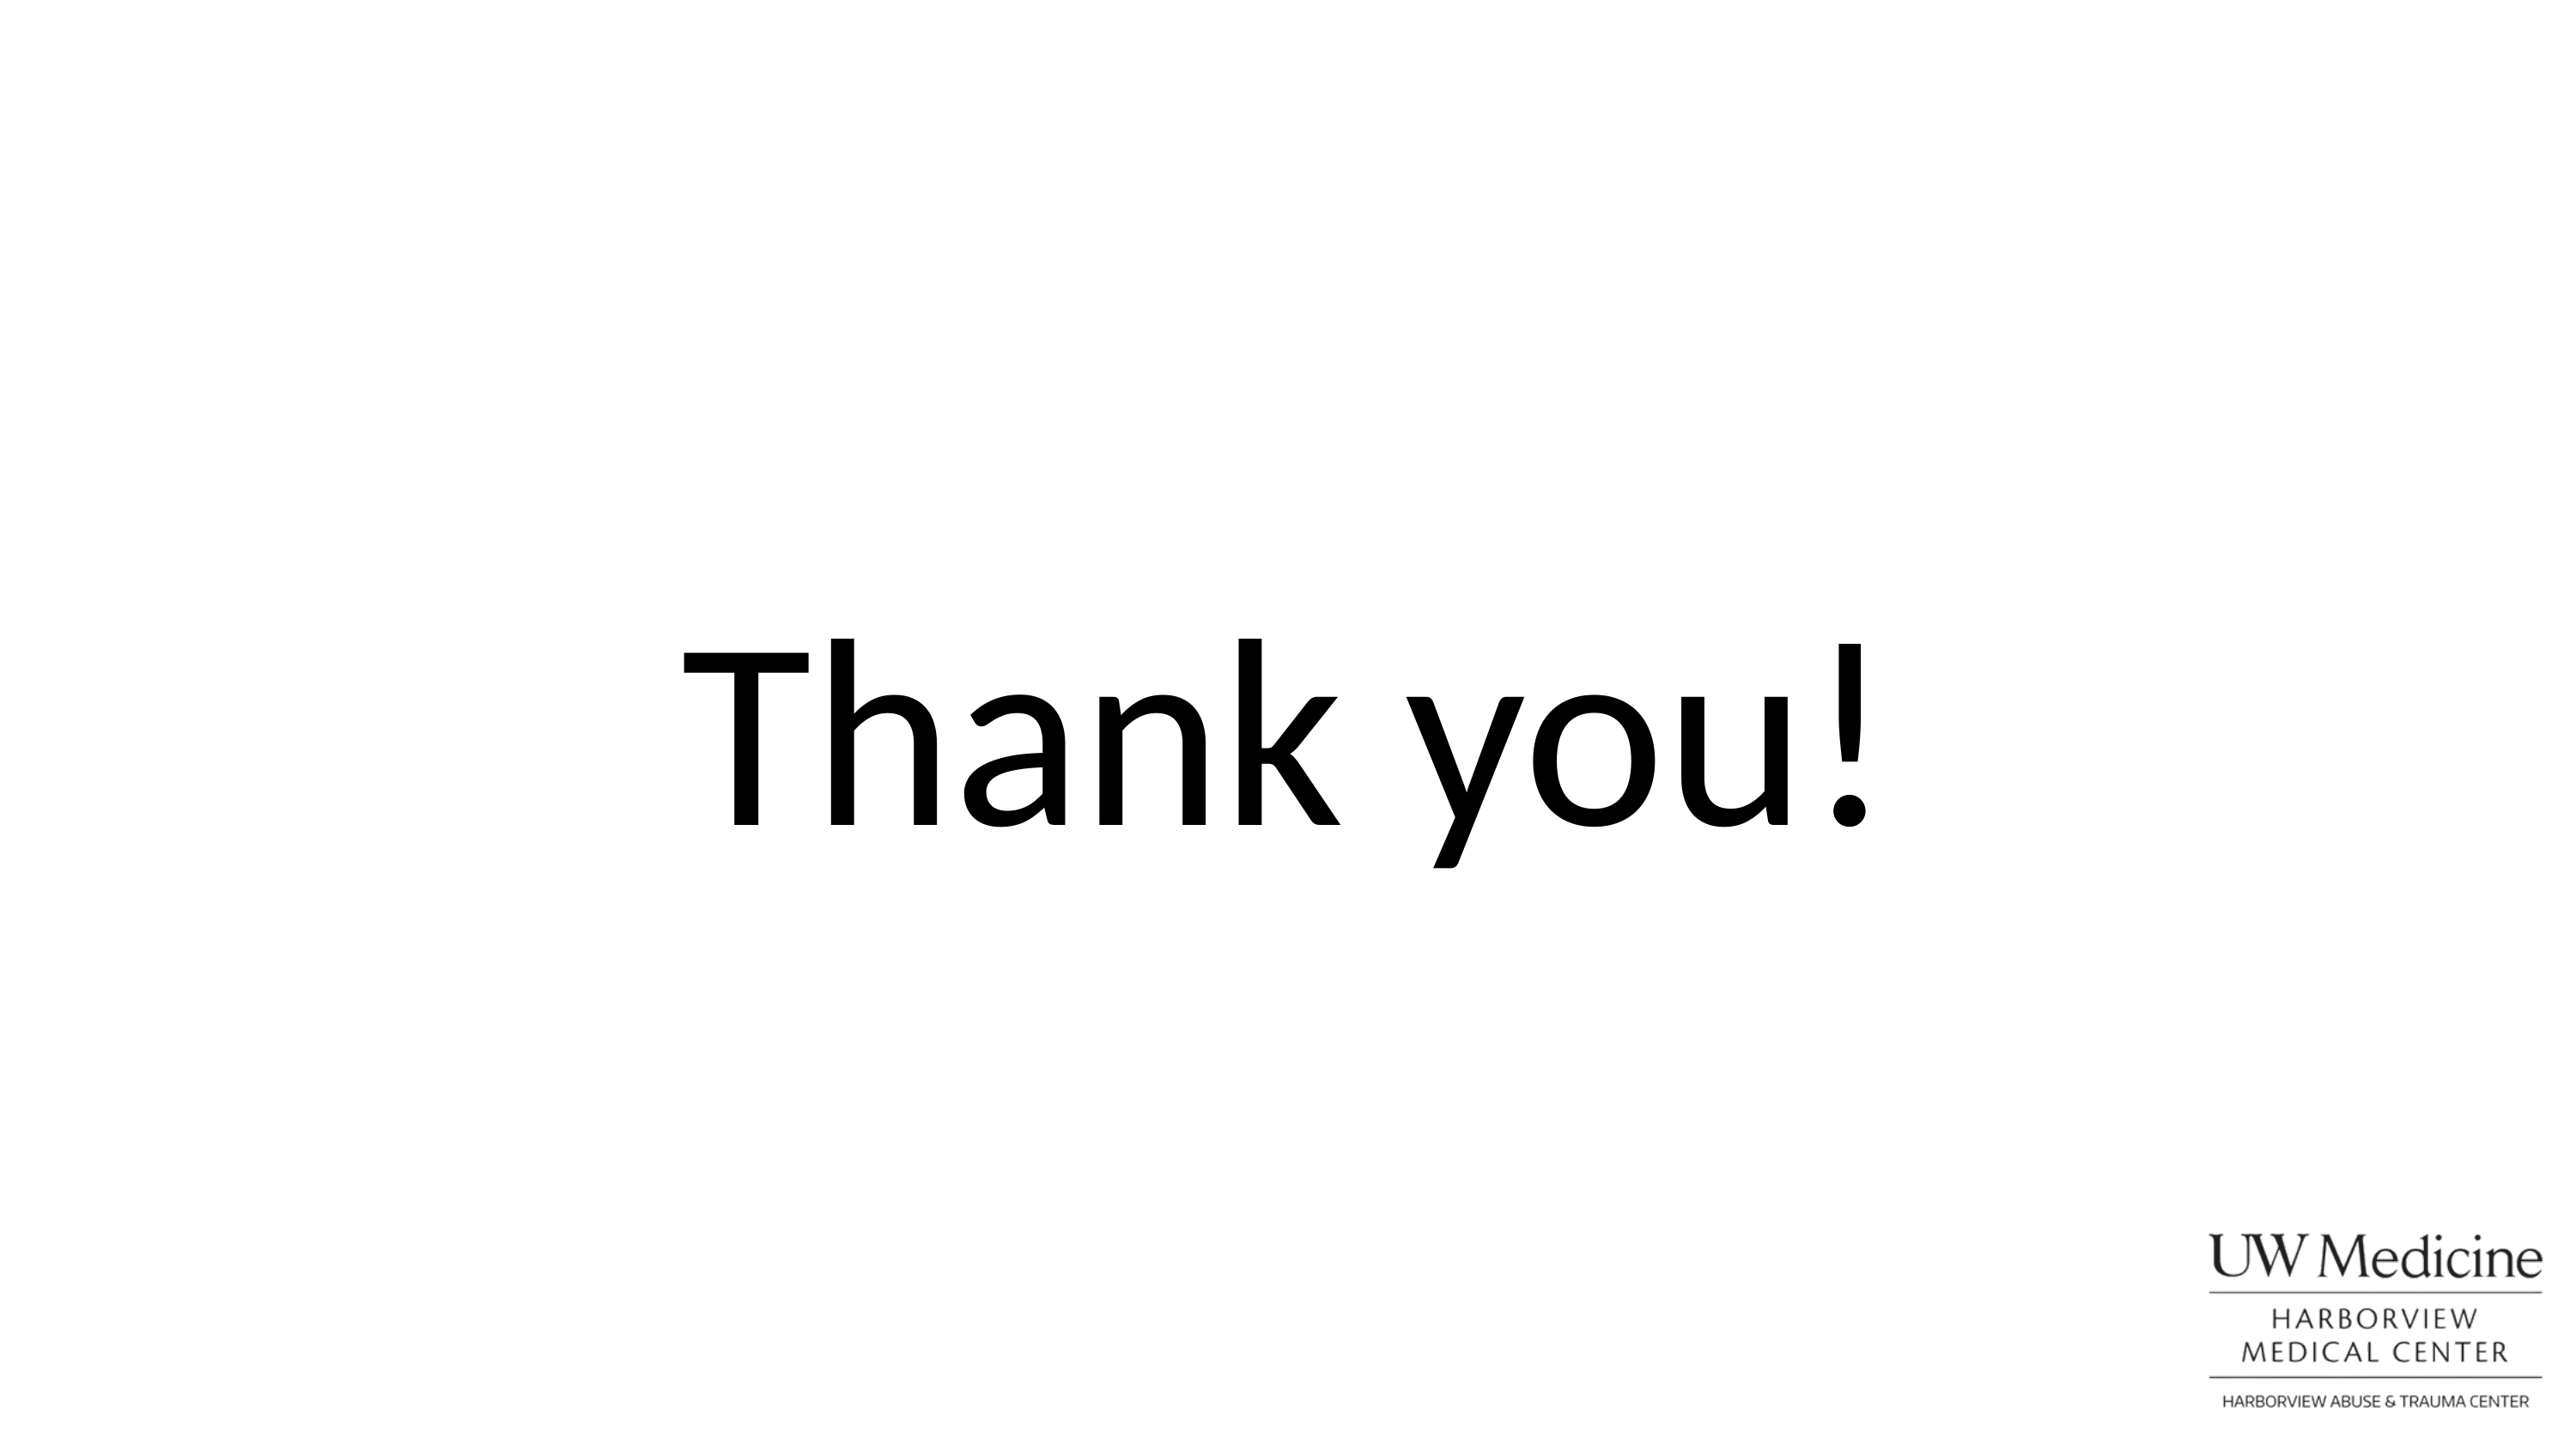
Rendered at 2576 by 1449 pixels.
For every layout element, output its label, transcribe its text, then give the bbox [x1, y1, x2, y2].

text_box Thank you! [566, 583, 2010, 879]
text_box [2176, 1209, 2576, 1449]
